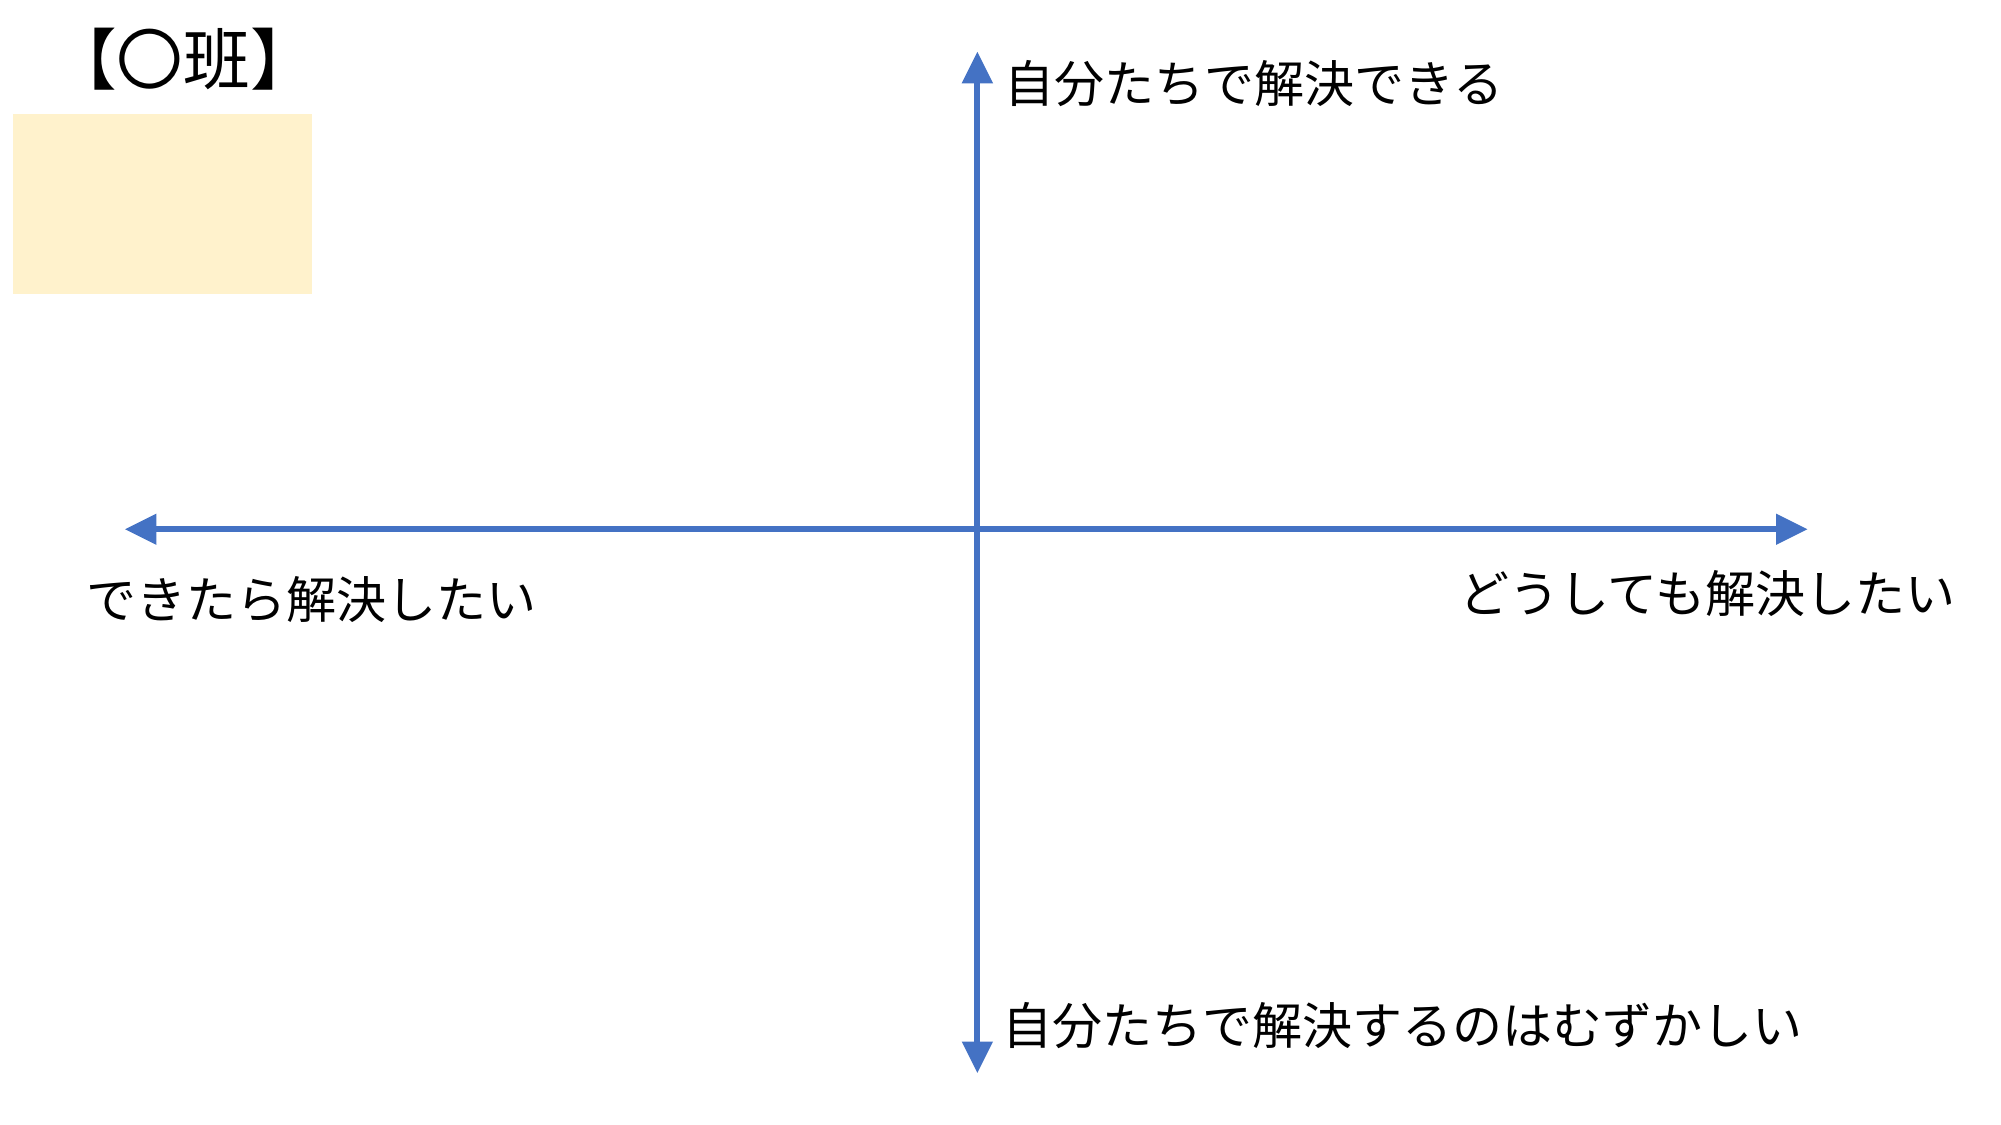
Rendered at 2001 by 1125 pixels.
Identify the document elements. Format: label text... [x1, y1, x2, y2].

text_box 自分たちで解決できる [989, 45, 1519, 120]
text_box 【〇班】 [35, 10, 400, 105]
text_box どうしても解決したい [1444, 555, 1970, 631]
text_box [12, 113, 313, 295]
text_box 自分たちで解決するのはむずかしい [987, 987, 1818, 1062]
text_box できたら解決したい [72, 561, 552, 637]
